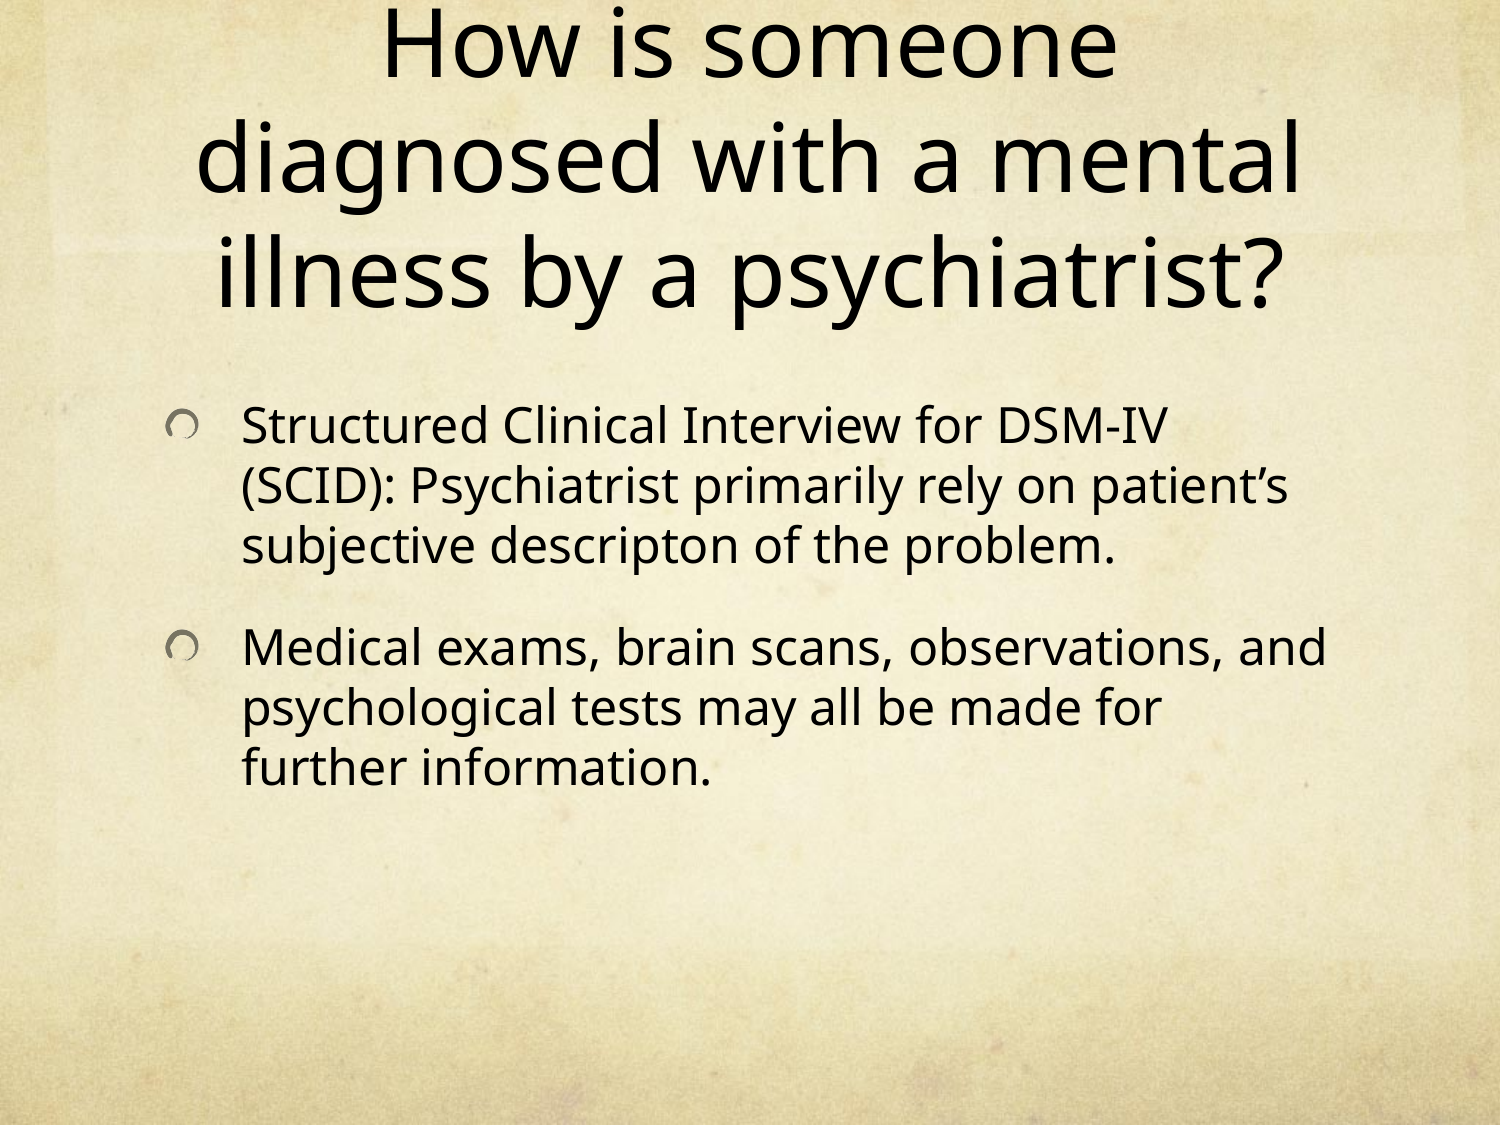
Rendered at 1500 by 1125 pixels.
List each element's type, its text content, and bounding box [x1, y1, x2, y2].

title How is someone diagnosed with a mental illness by a psychiatrist? [150, 82, 1350, 225]
picture [0, 0, 1500, 1125]
list Structured Clinical Interview for DSM-IV (SCID): Psychiatrist primarily rely on patient’s subjective descripton of the problem. Medical exams, brain scans, observations, and psychological tests may all be made for further information. [150, 284, 1350, 950]
